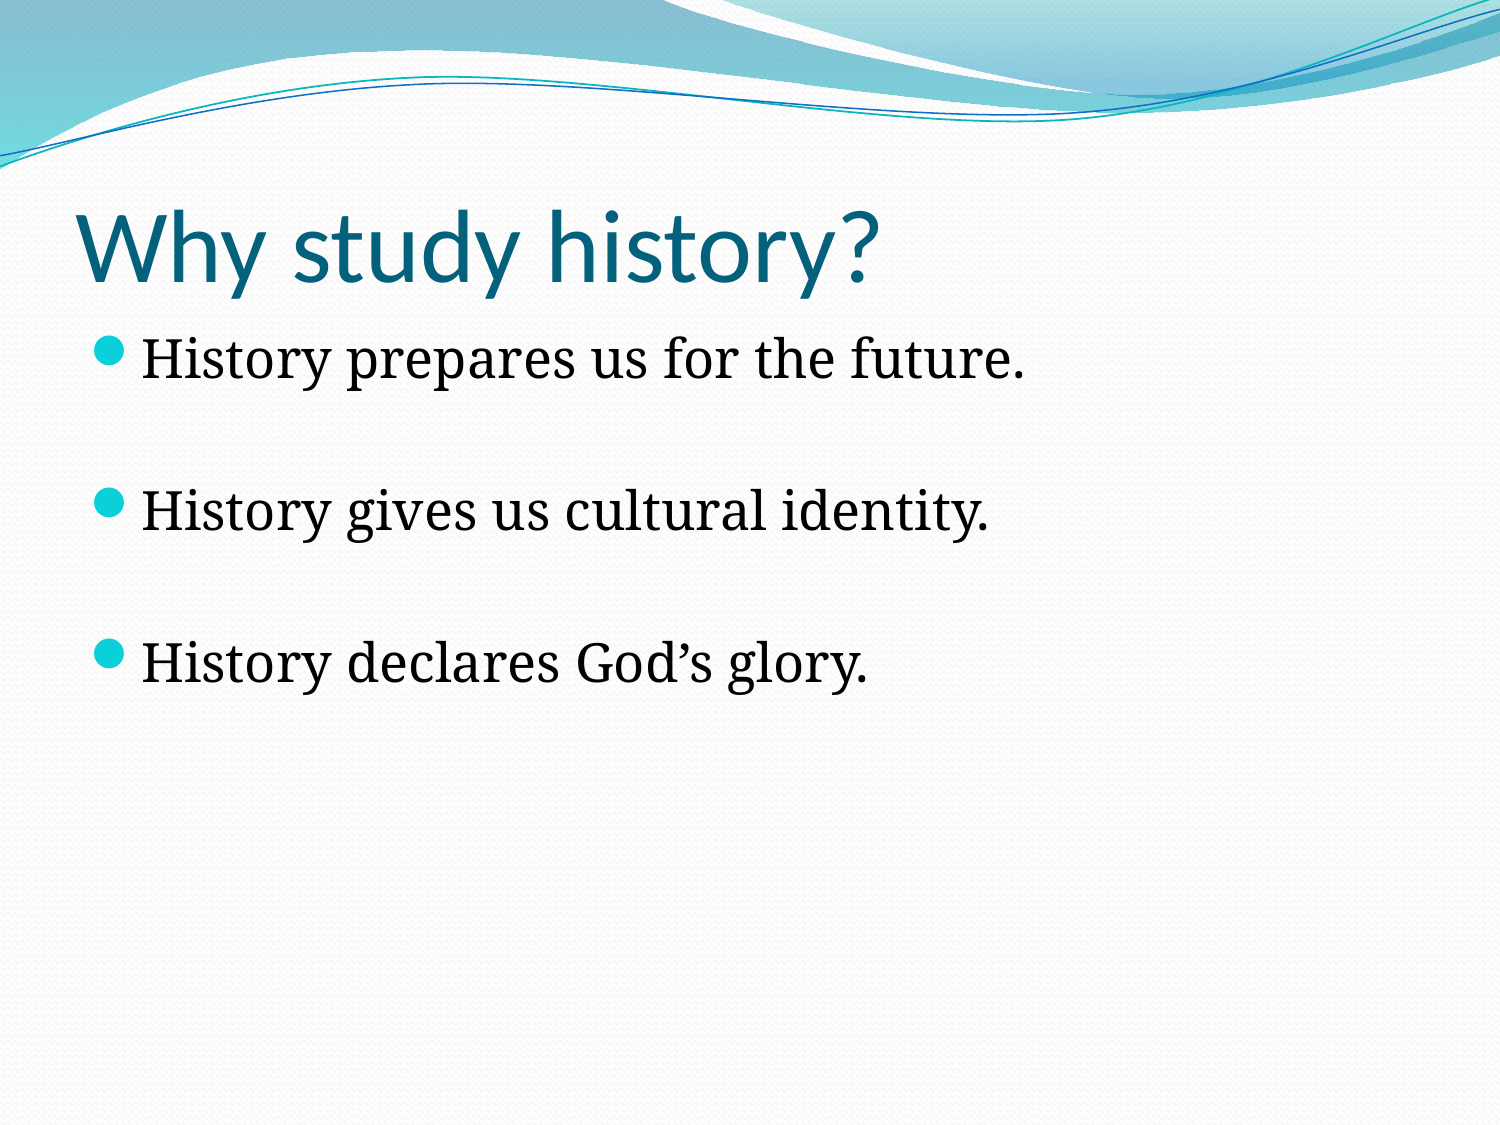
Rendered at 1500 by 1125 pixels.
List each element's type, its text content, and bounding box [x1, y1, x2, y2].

list History prepares us for the future. History gives us cultural identity. History declares God’s glory. [75, 317, 1425, 1038]
title Why study history? [75, 115, 1425, 303]
